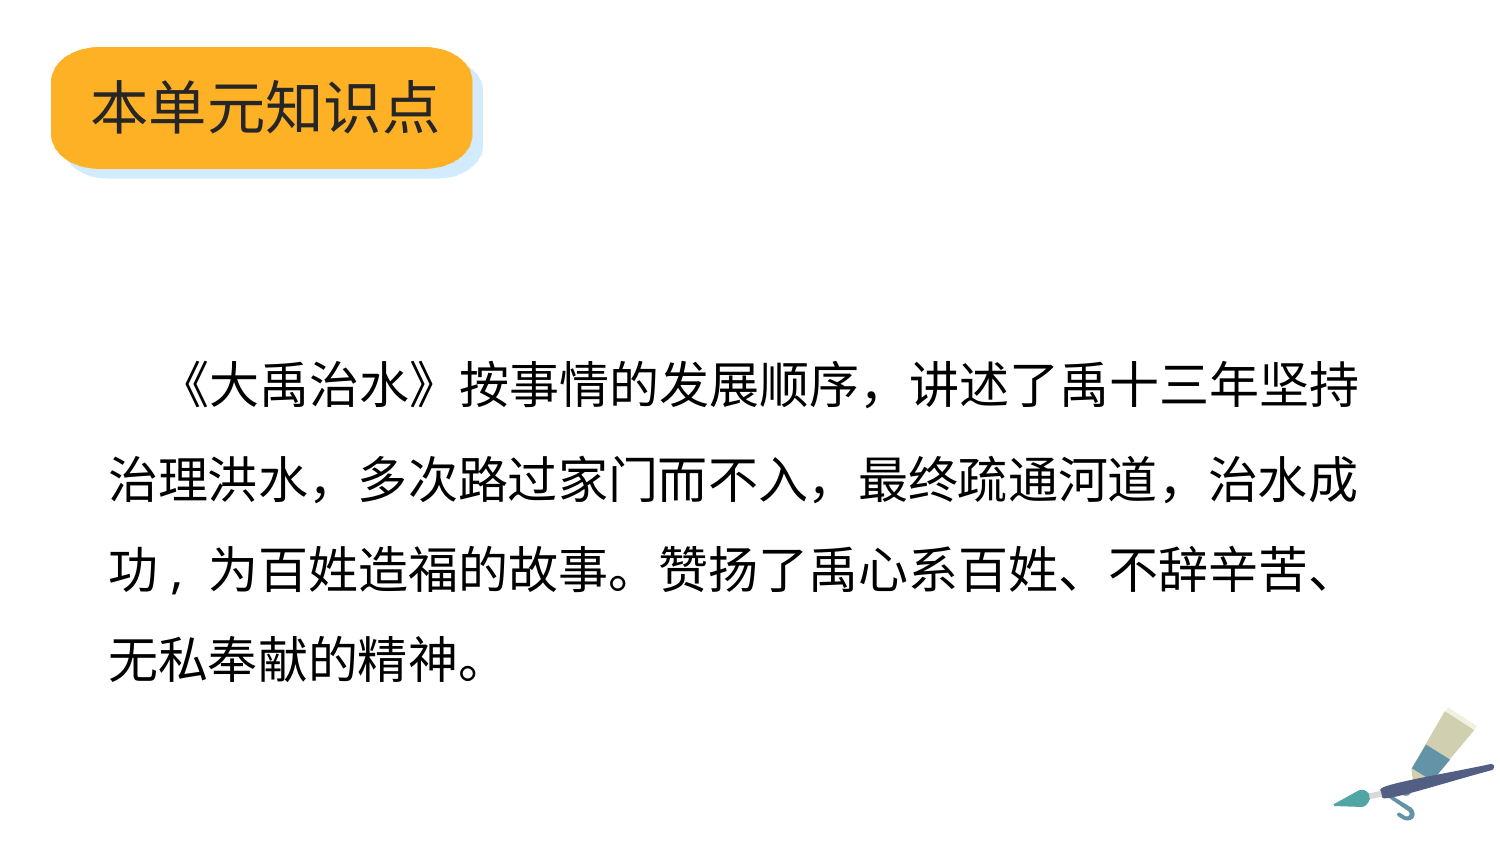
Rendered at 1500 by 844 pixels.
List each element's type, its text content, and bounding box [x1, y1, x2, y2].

picture [51, 47, 483, 179]
text_box 《大禹治水》按事情的发展顺序，讲述了禹十三年坚持治理洪水，多次路过家门而不入，最终疏通河道，治水成功, 为百姓造福的故事。赞扬了禹心系百姓、不辞辛苦、无私奉献的精神。 [96, 277, 1403, 695]
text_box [1358, 708, 1481, 844]
